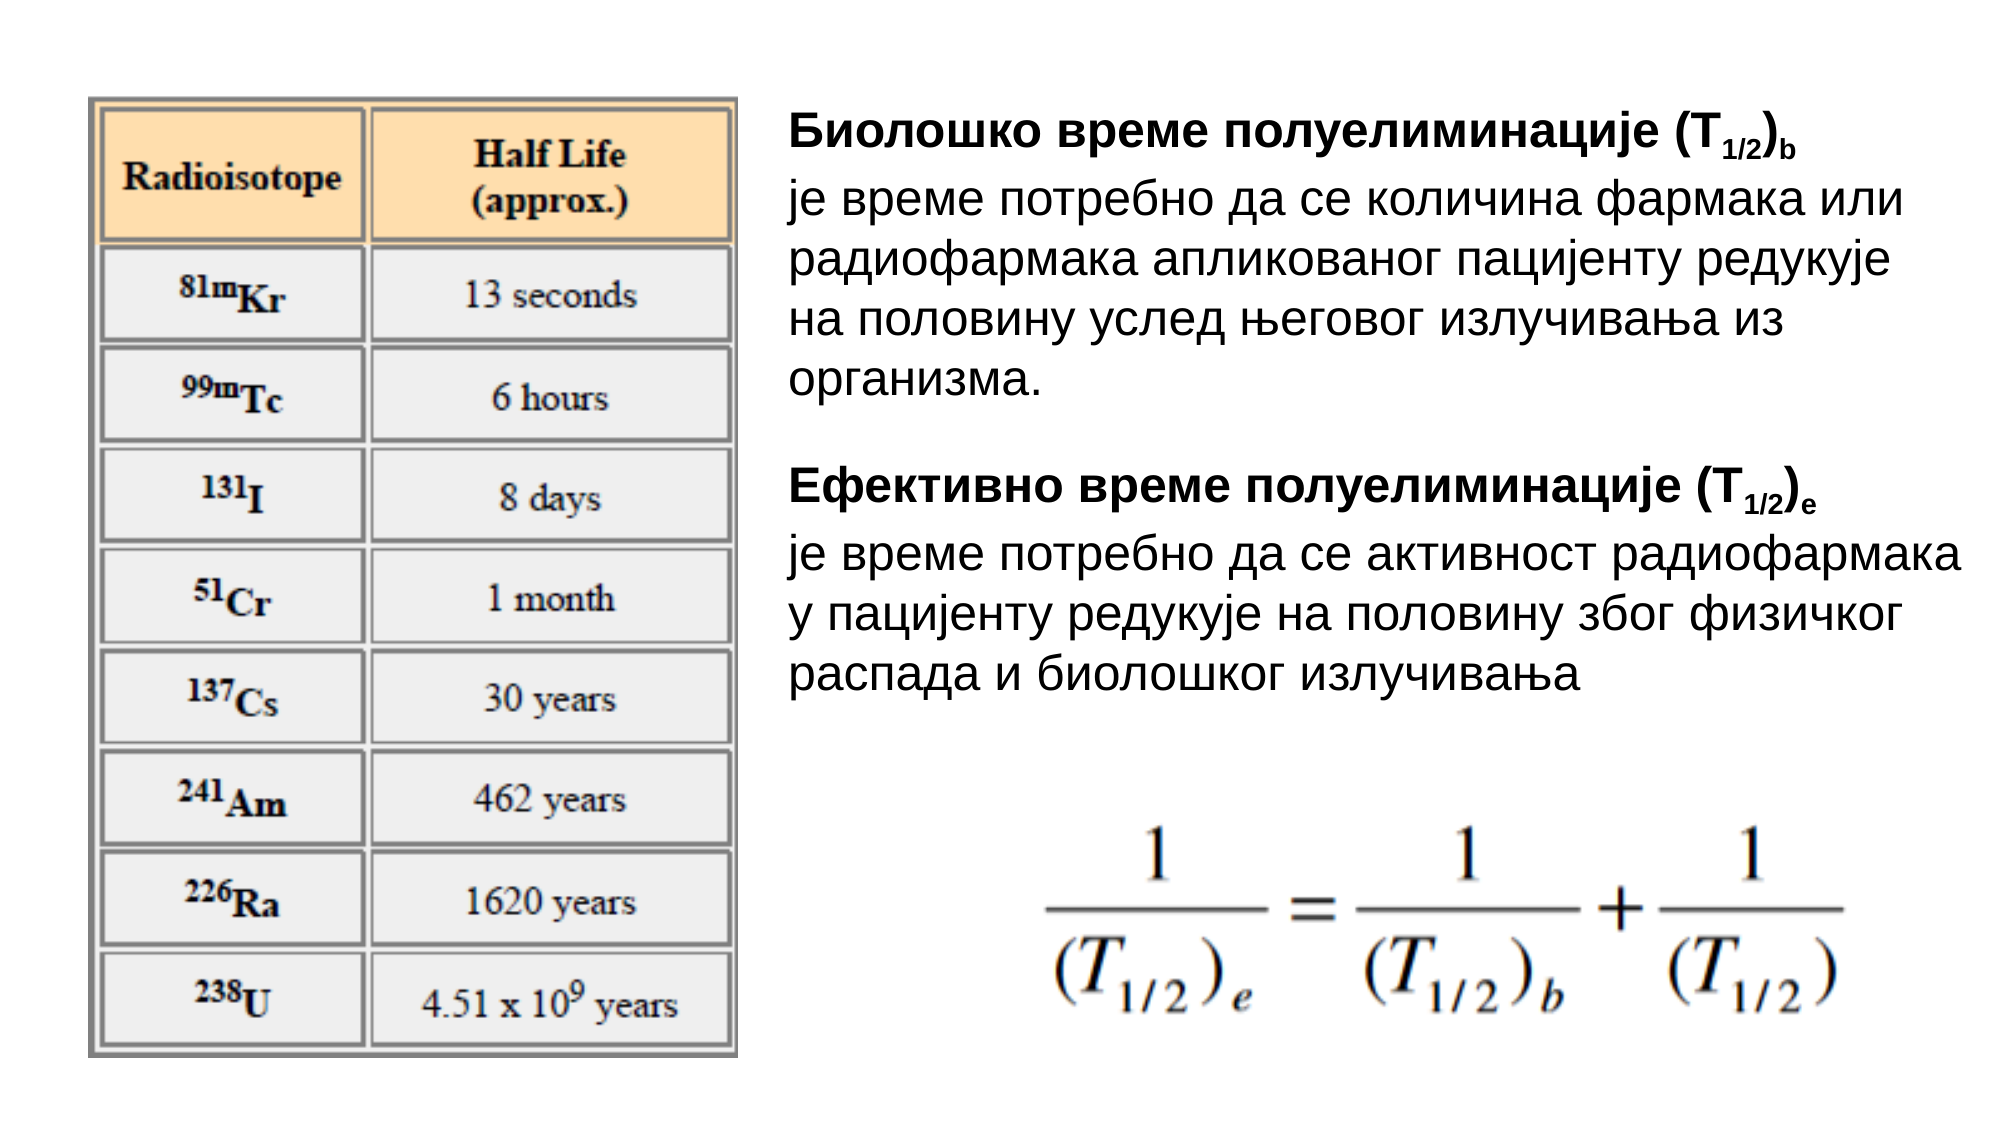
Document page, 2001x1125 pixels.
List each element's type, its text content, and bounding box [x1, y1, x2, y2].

picture [938, 740, 1948, 1106]
text_box Ефективно време полуелиминације (Т1/2)е је време потребно да се активност радиофармака у пацијенту редукује на половину због физичког распада и биолошког излучивања [773, 444, 1985, 709]
picture [88, 95, 738, 1058]
text_box Биолошко време полуелиминације (Т1/2)b је време потребно да се количина фармака или радиофармака апликованог пацијенту редукује на половину услед његовог излучивања из организма. [773, 89, 1948, 413]
